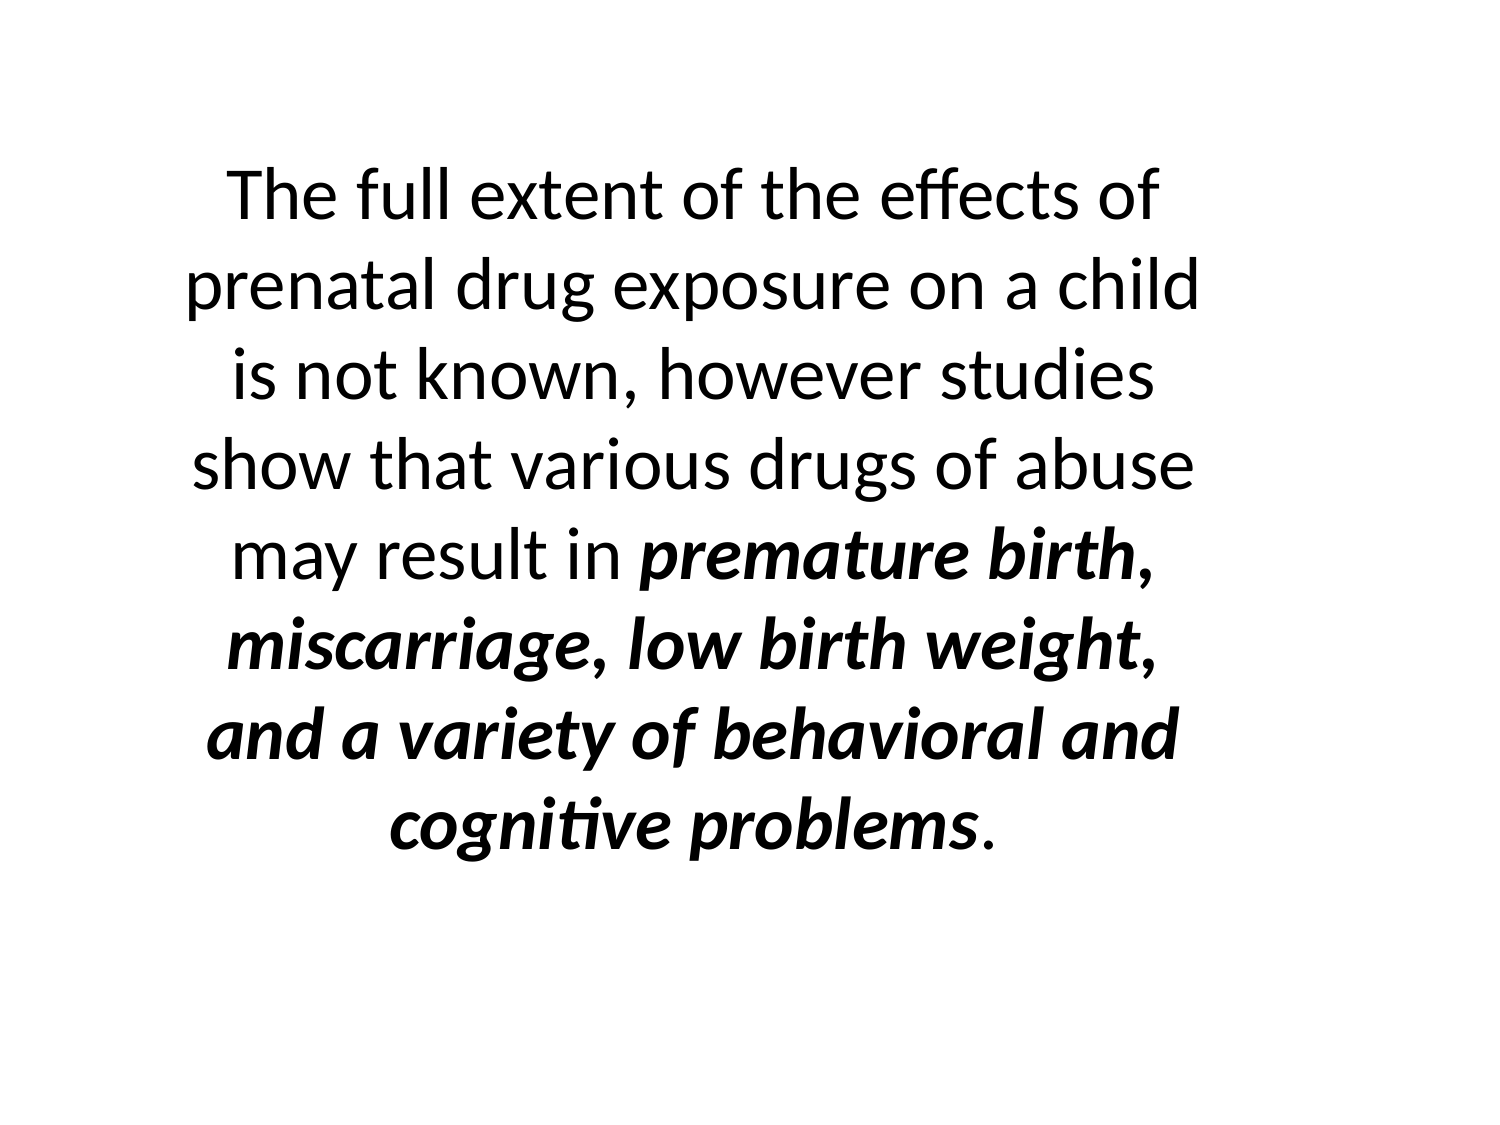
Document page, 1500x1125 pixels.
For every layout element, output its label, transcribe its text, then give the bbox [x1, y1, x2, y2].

text_box The full extent of the effects of prenatal drug exposure on a child is not known, however studies show that various drugs of abuse may result in premature birth, miscarriage, low birth weight, and a variety of behavioral and cognitive problems. [150, 137, 1238, 918]
